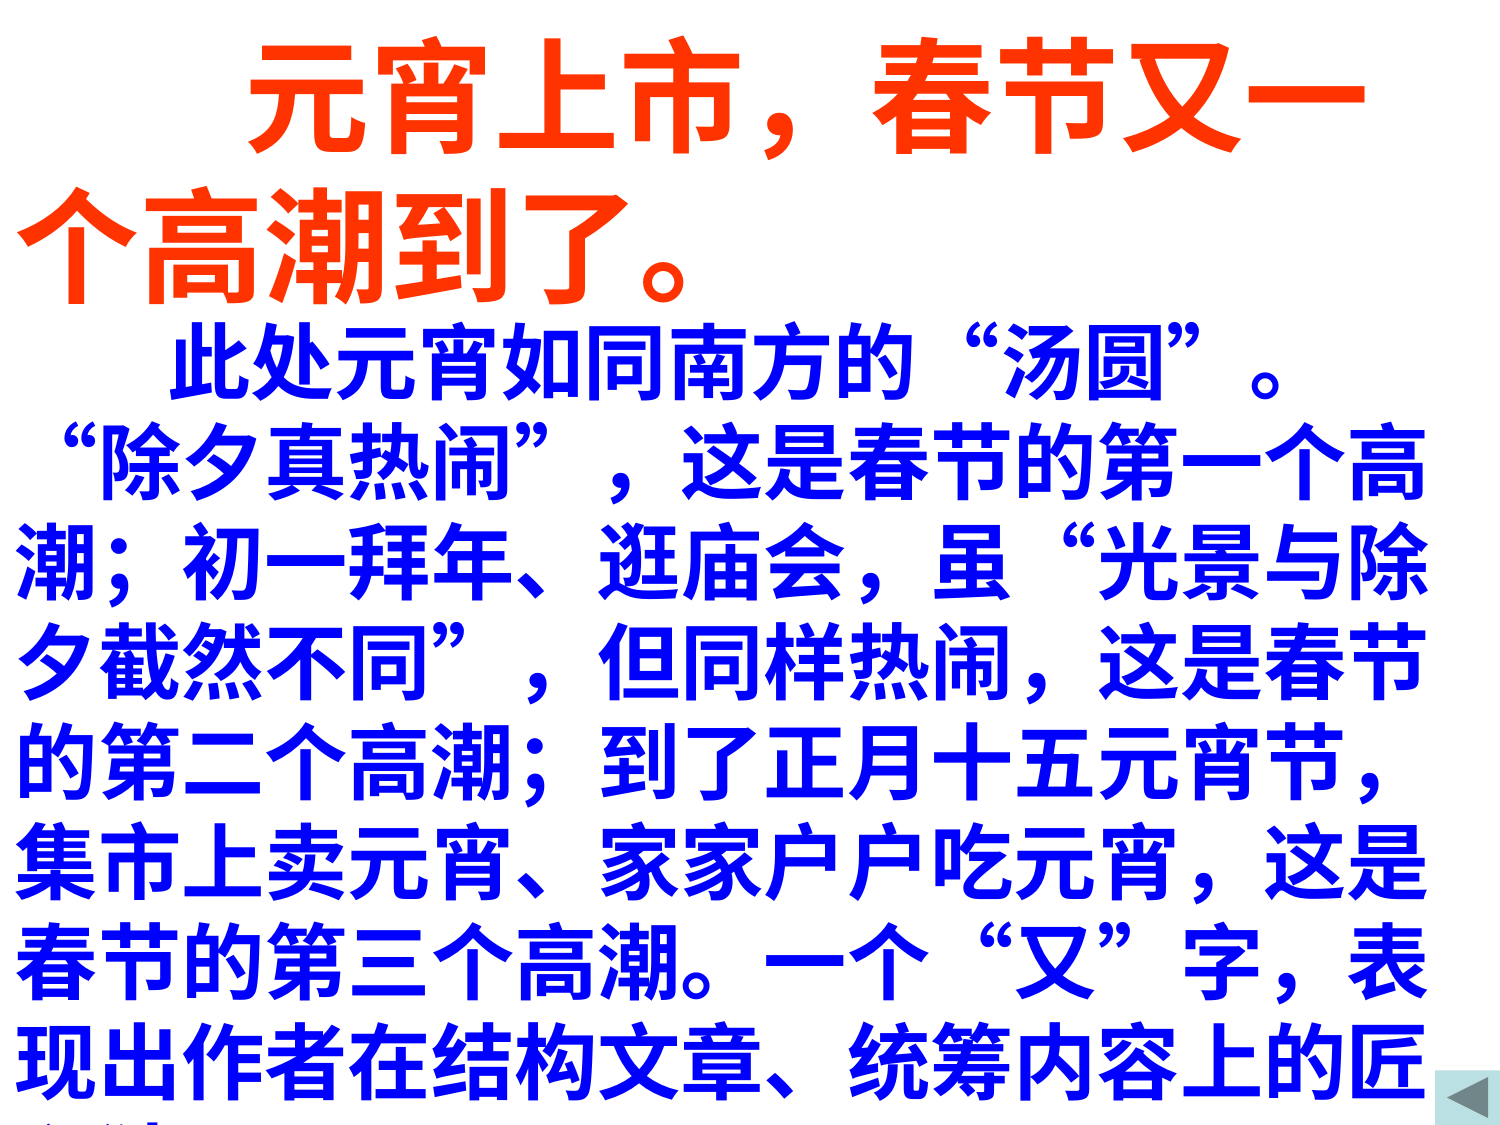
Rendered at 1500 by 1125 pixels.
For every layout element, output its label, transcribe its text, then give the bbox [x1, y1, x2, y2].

text_box 此处元宵如同南方的“汤圆”。“除夕真热闹”，这是春节的第一个高潮；初一拜年、逛庙会，虽“光景与除夕截然不同”，但同样热闹，这是春节的第二个高潮；到了正月十五元宵节，集市上卖元宵、家家户户吃元宵，这是春节的第三个高潮。一个“又”字，表现出作者在结构文章、统筹内容上的匠心独运。 [0, 302, 1500, 1125]
text_box 元宵上市，春节又一个高潮到了。 [0, 11, 1500, 302]
text_box [1435, 1070, 1500, 1125]
